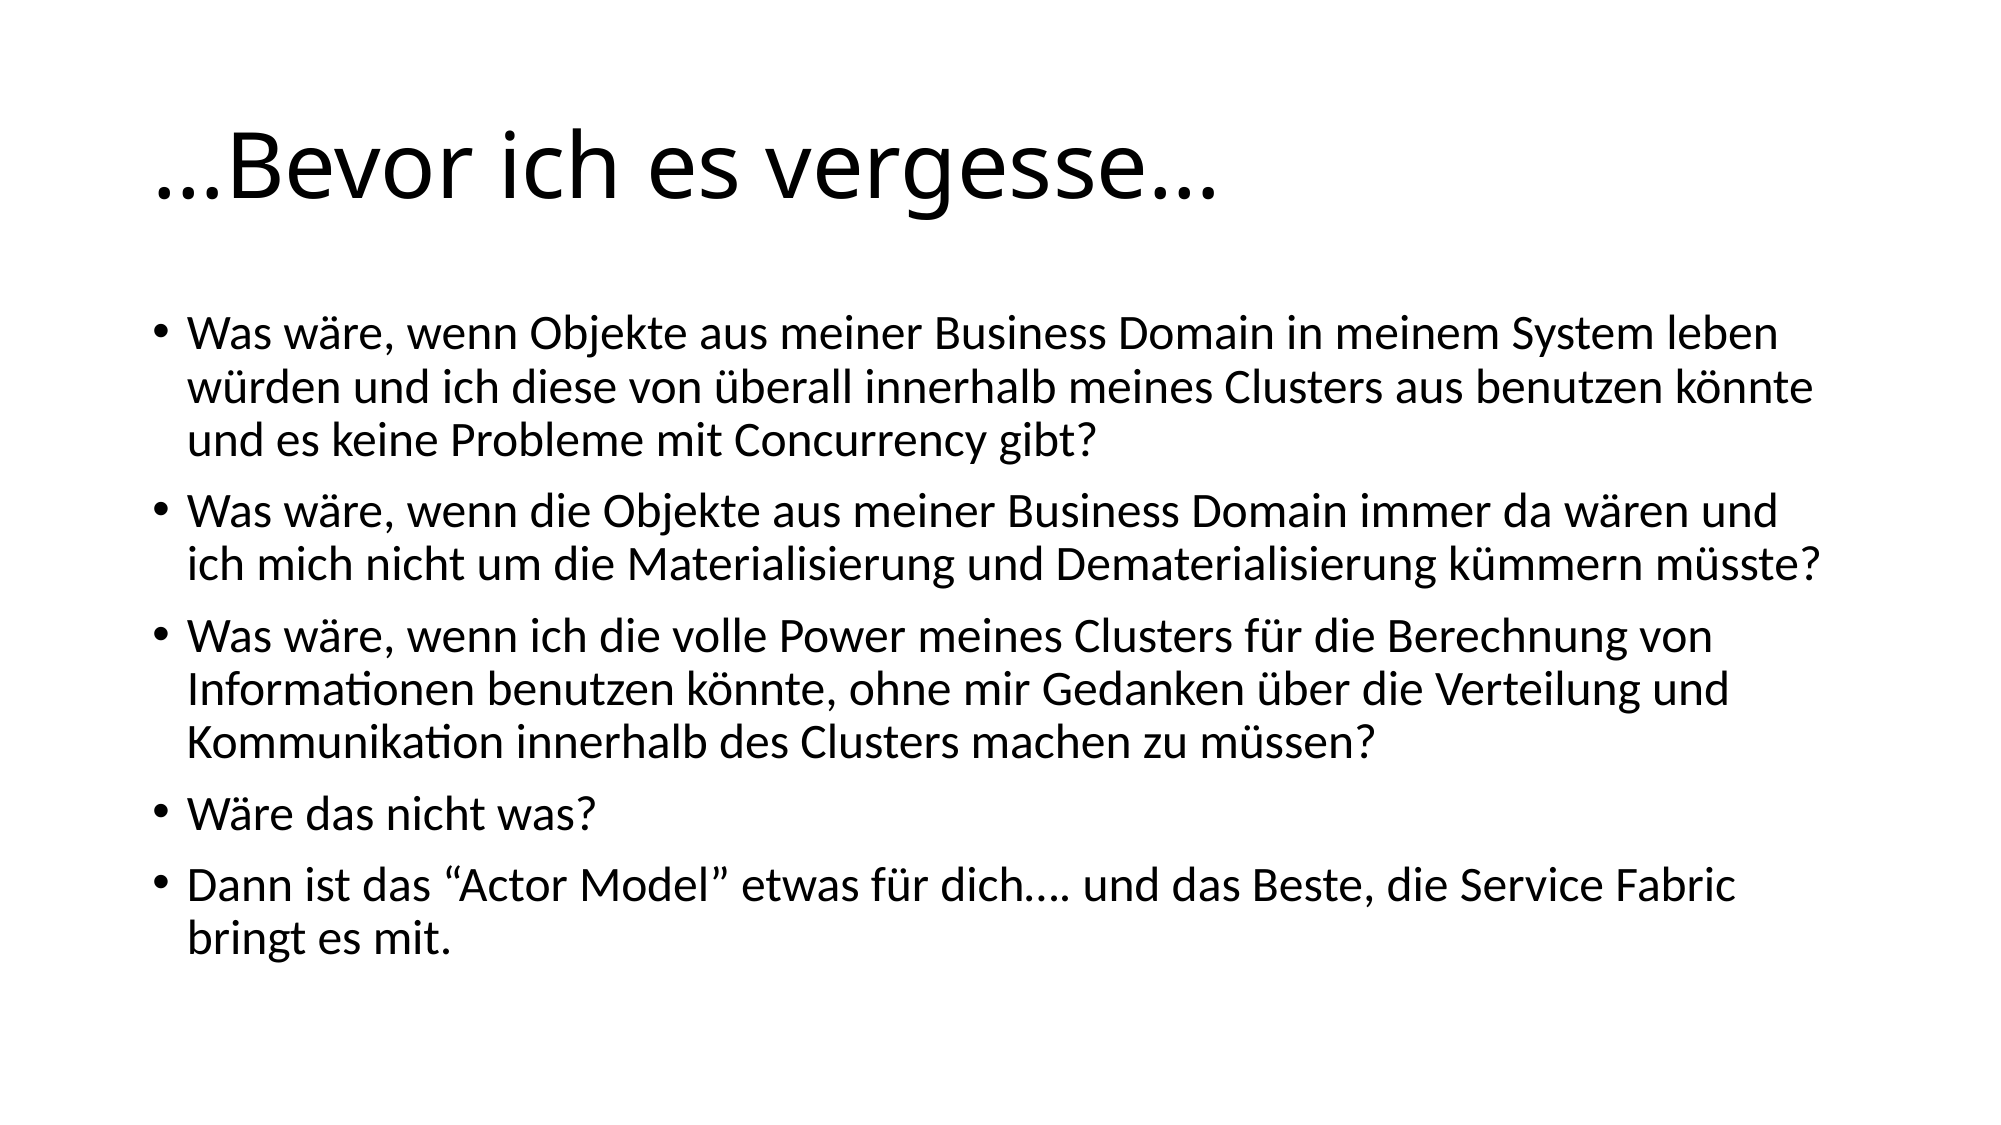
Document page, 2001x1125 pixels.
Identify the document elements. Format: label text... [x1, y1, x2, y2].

list Was wäre, wenn Objekte aus meiner Business Domain in meinem System leben würden und ich diese von überall innerhalb meines Clusters aus benutzen könnte und es keine Probleme mit Concurrency gibt? Was wäre, wenn die Objekte aus meiner Business Domain immer da wären und ich mich nicht um die Materialisierung und Dematerialisierung kümmern müsste? Was wäre, wenn ich die volle Power meines Clusters für die Berechnung von Informationen benutzen könnte, ohne mir Gedanken über die Verteilung und Kommunikation innerhalb des Clusters machen zu müssen? Wäre das nicht was? Dann ist das “Actor Model” etwas für dich…. und das Beste, die Service Fabric bringt es mit. [137, 299, 1863, 1014]
title …Bevor ich es vergesse… [137, 59, 1863, 278]
